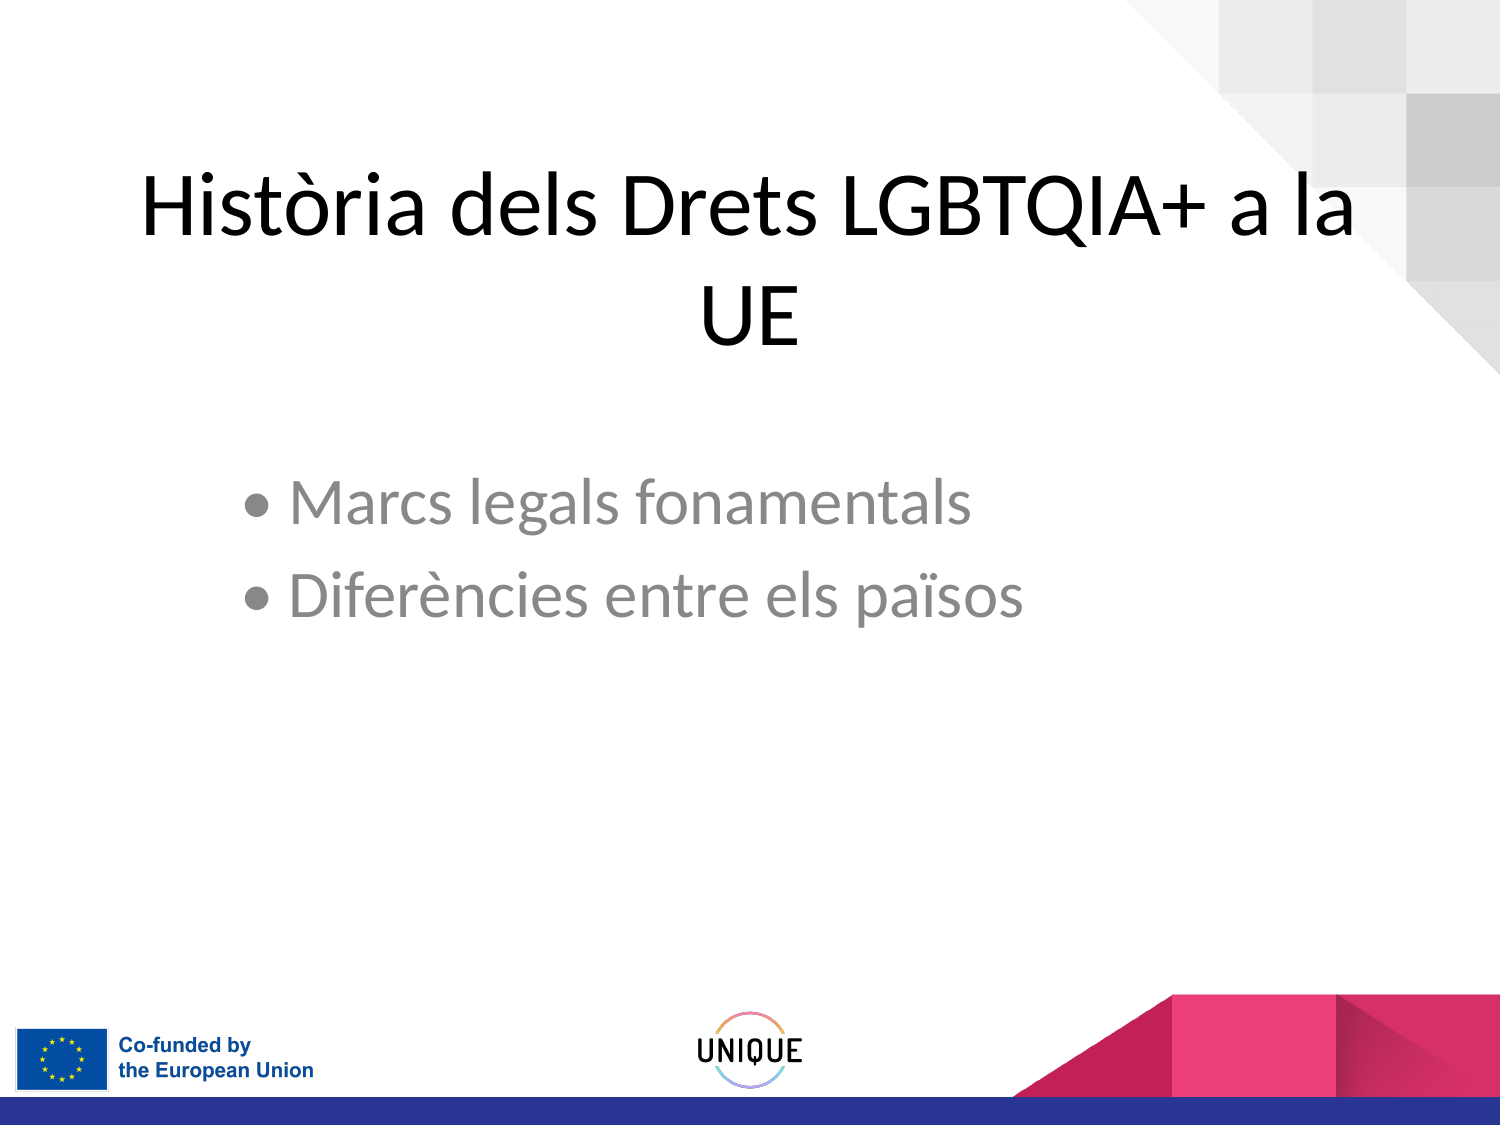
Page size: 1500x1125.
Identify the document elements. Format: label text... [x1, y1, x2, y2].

subtitle • Marcs legals fonamentals • Diferències entre els països [225, 450, 1275, 738]
picture [1125, 0, 1500, 375]
picture [0, 993, 1500, 1125]
title Història dels Drets LGBTQIA+ a la UE [112, 132, 1388, 375]
